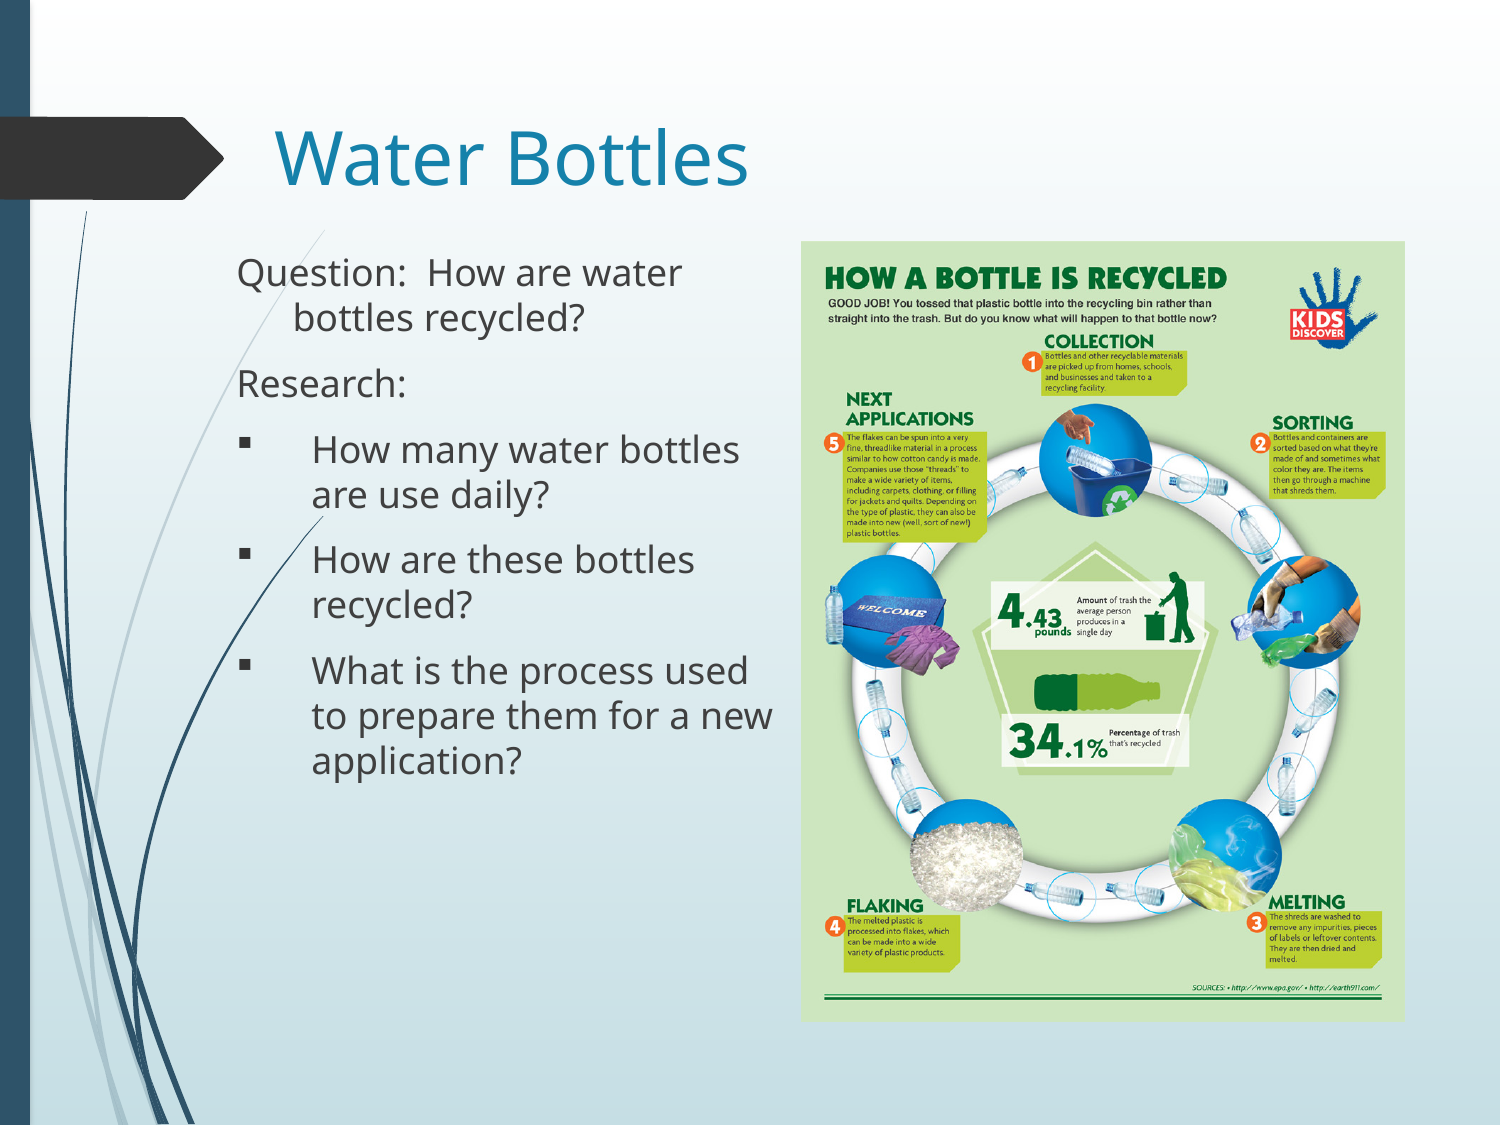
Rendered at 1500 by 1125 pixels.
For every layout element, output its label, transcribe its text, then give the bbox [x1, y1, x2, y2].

picture [801, 241, 1406, 1023]
text_box Question: How are water bottles recycled? Research: How many water bottles are use daily? How are these bottles recycled? What is the process used to prepare them for a new application? [221, 241, 802, 1060]
title Water Bottles [259, 102, 1400, 241]
